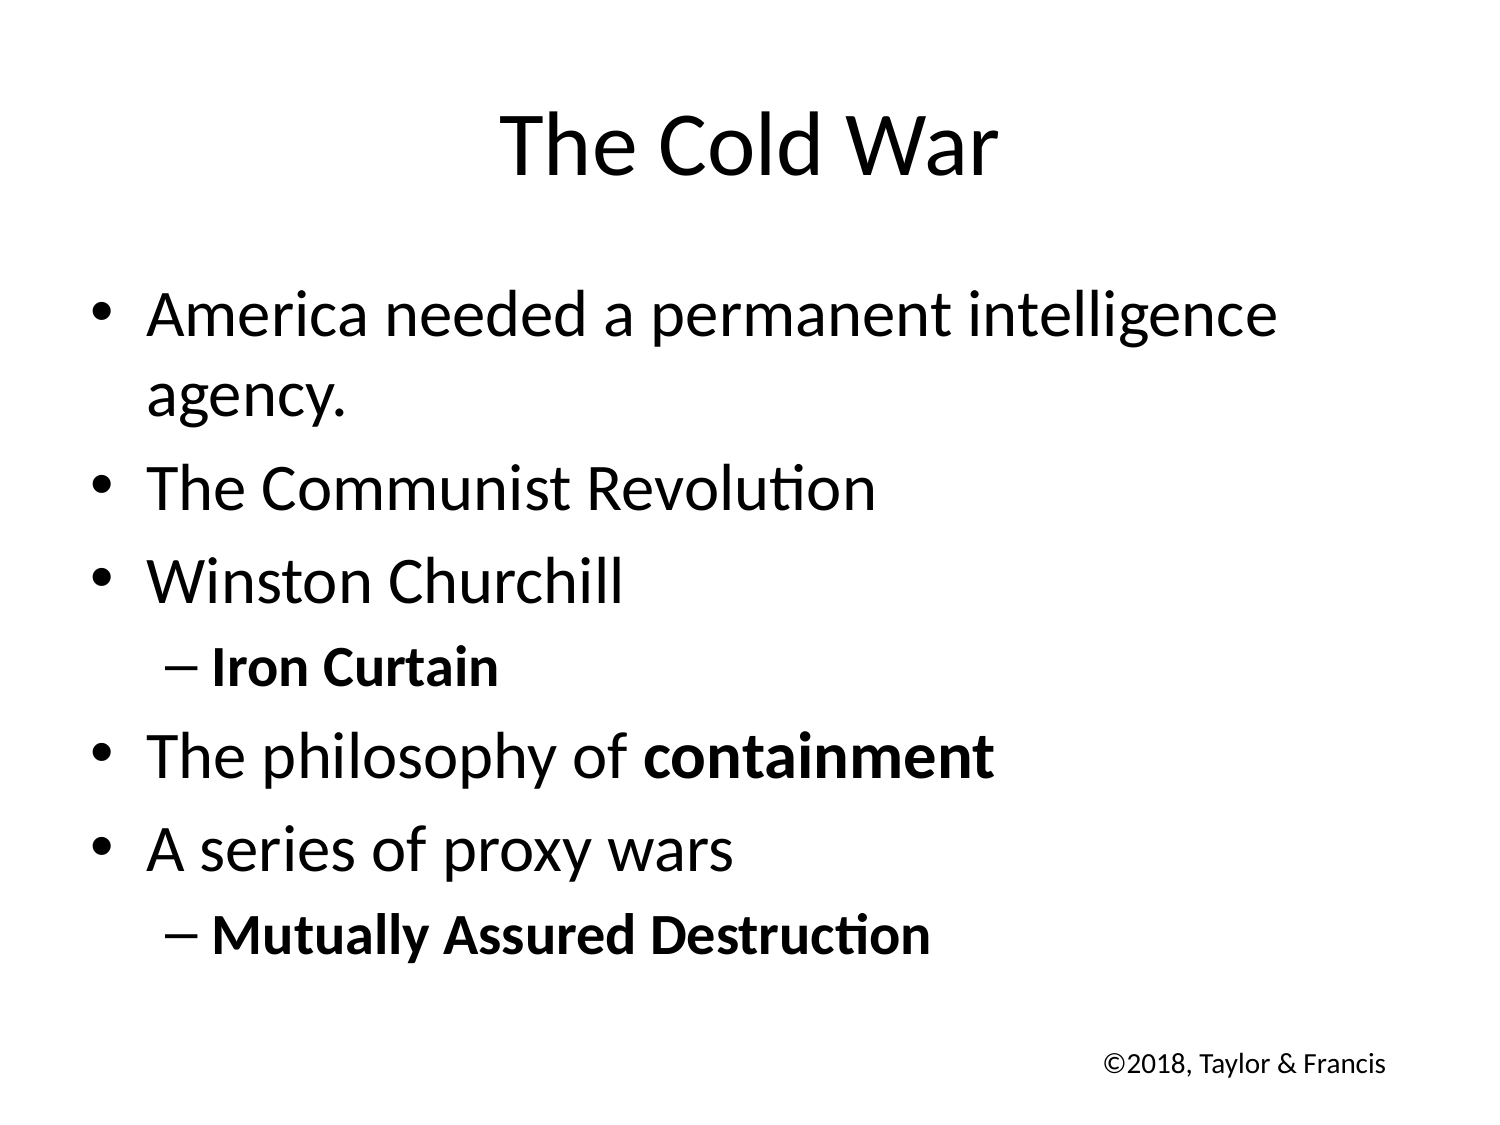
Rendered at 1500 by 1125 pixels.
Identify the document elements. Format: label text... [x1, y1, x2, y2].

title The Cold War [75, 45, 1425, 233]
list America needed a permanent intelligence agency. The Communist Revolution Winston Churchill Iron Curtain The philosophy of containment A series of proxy wars Mutually Assured Destruction [75, 262, 1425, 1005]
text_box ©2018, Taylor & Francis [1087, 1037, 1463, 1082]
